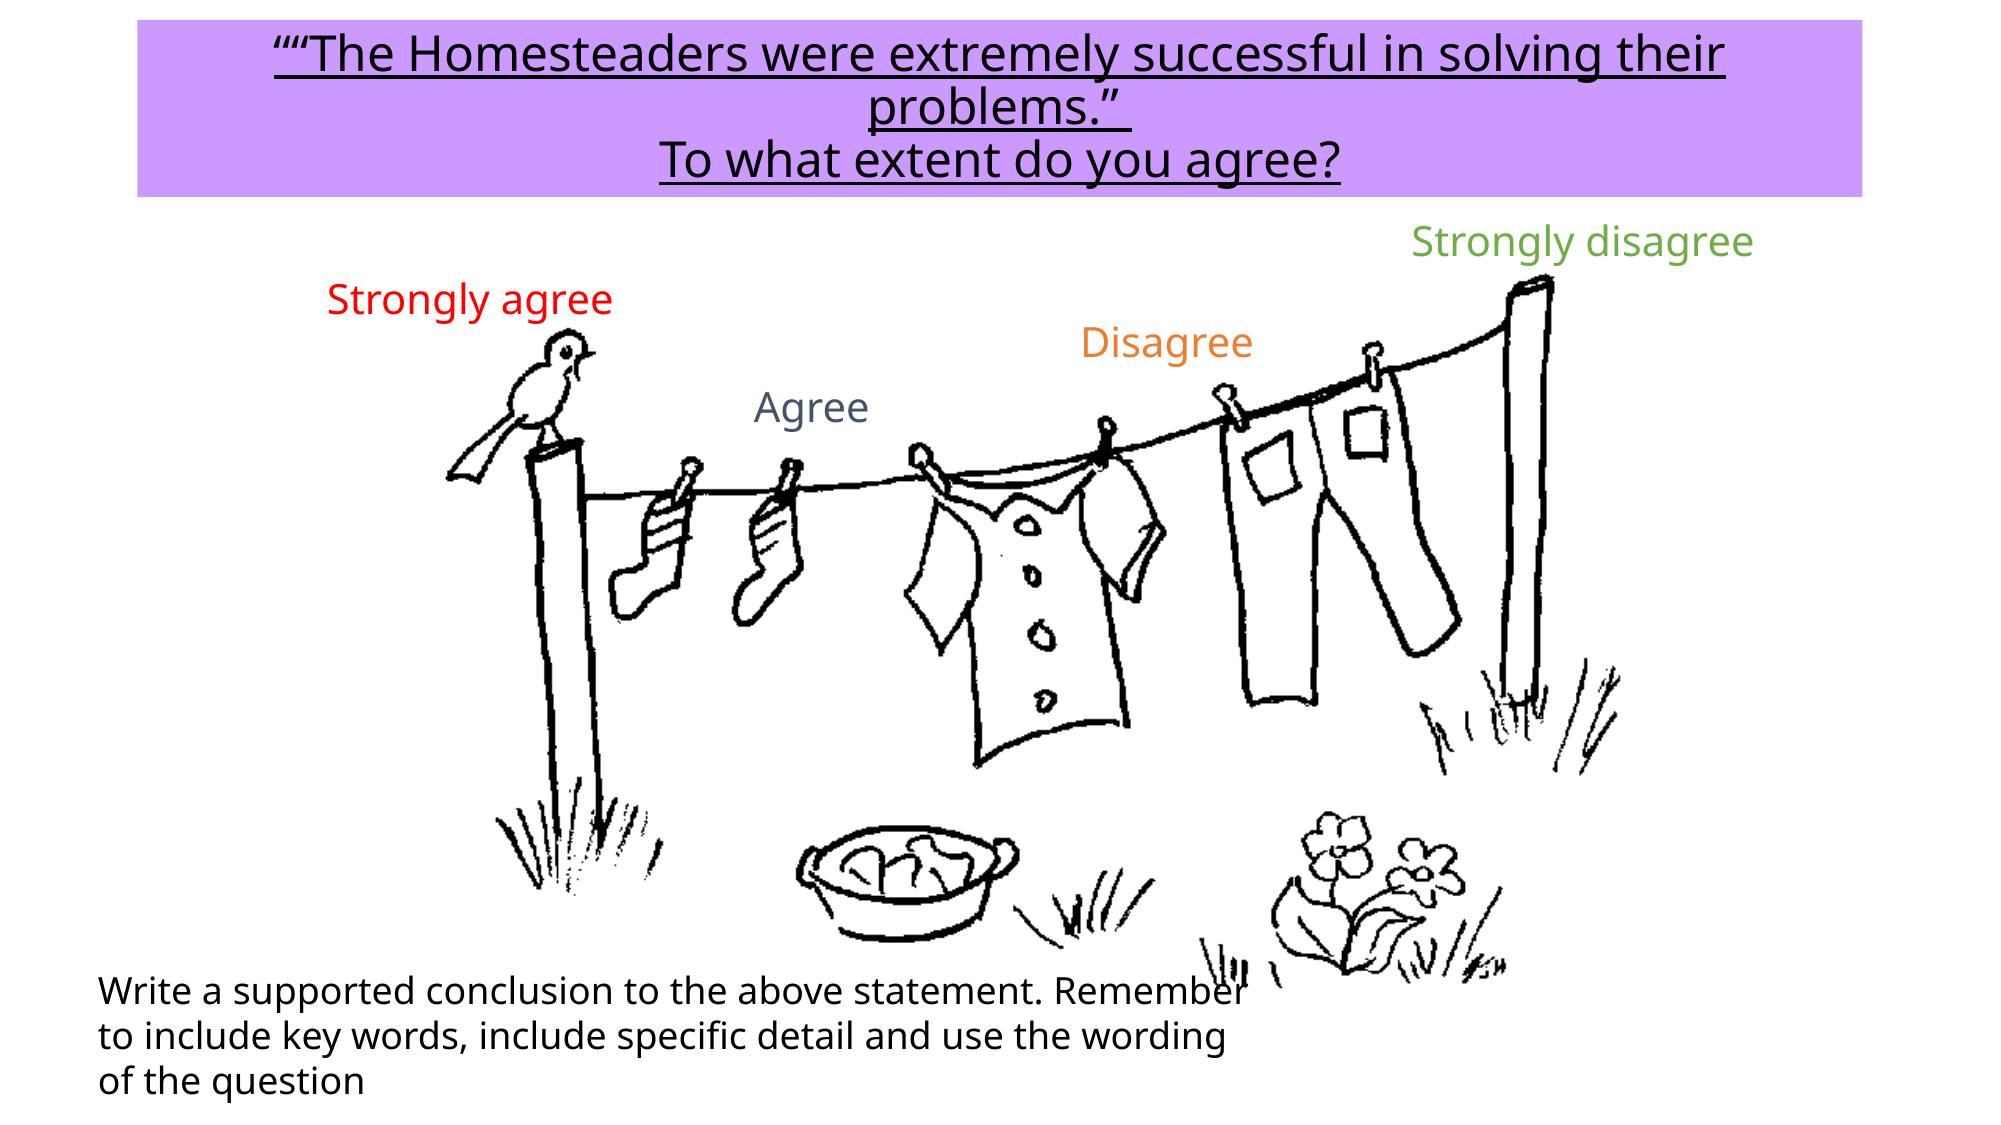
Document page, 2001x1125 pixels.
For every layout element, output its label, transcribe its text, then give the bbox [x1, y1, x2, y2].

text_box Write a supported conclusion to the above statement. Remember to include key words, include specific detail and use the wording of the question [83, 959, 1269, 1110]
picture [410, 161, 1661, 1079]
text_box Strongly disagree [1661, 207, 1770, 272]
title ““The Homesteaders were extremely successful in solving their problems.” To what extent do you agree? [137, 20, 1863, 197]
text_box Strongly agree [312, 265, 410, 331]
